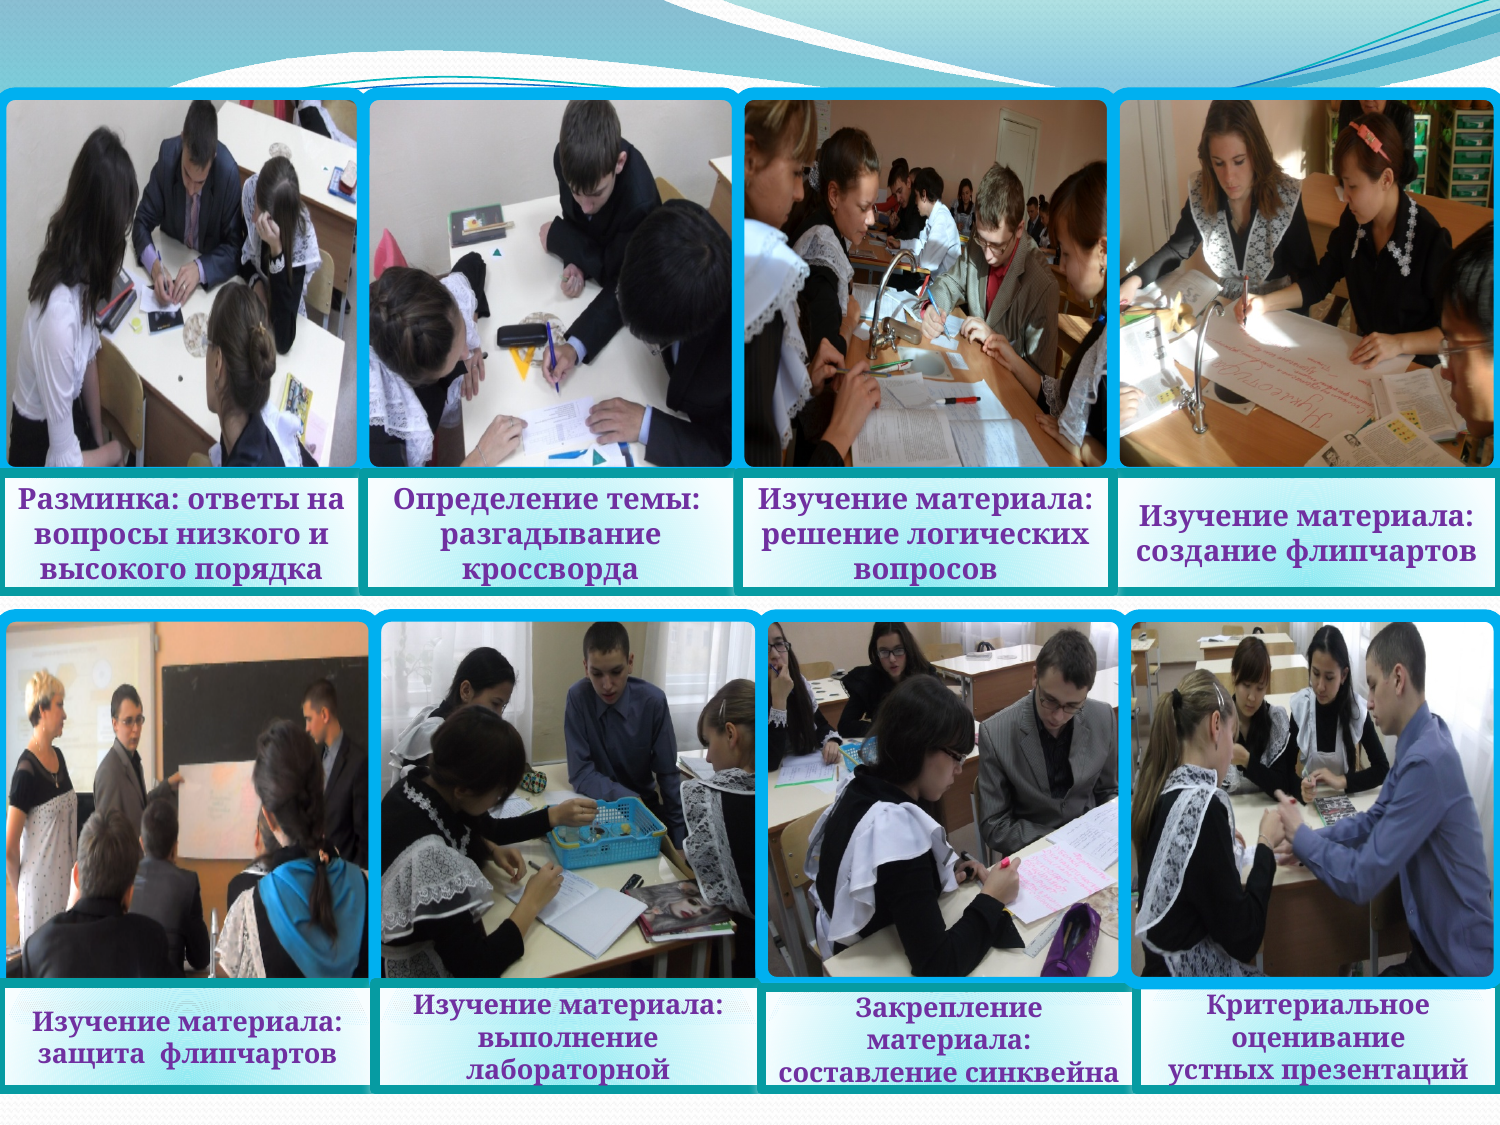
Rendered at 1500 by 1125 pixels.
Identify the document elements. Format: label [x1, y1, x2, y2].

text_box [0, 93, 1500, 1091]
